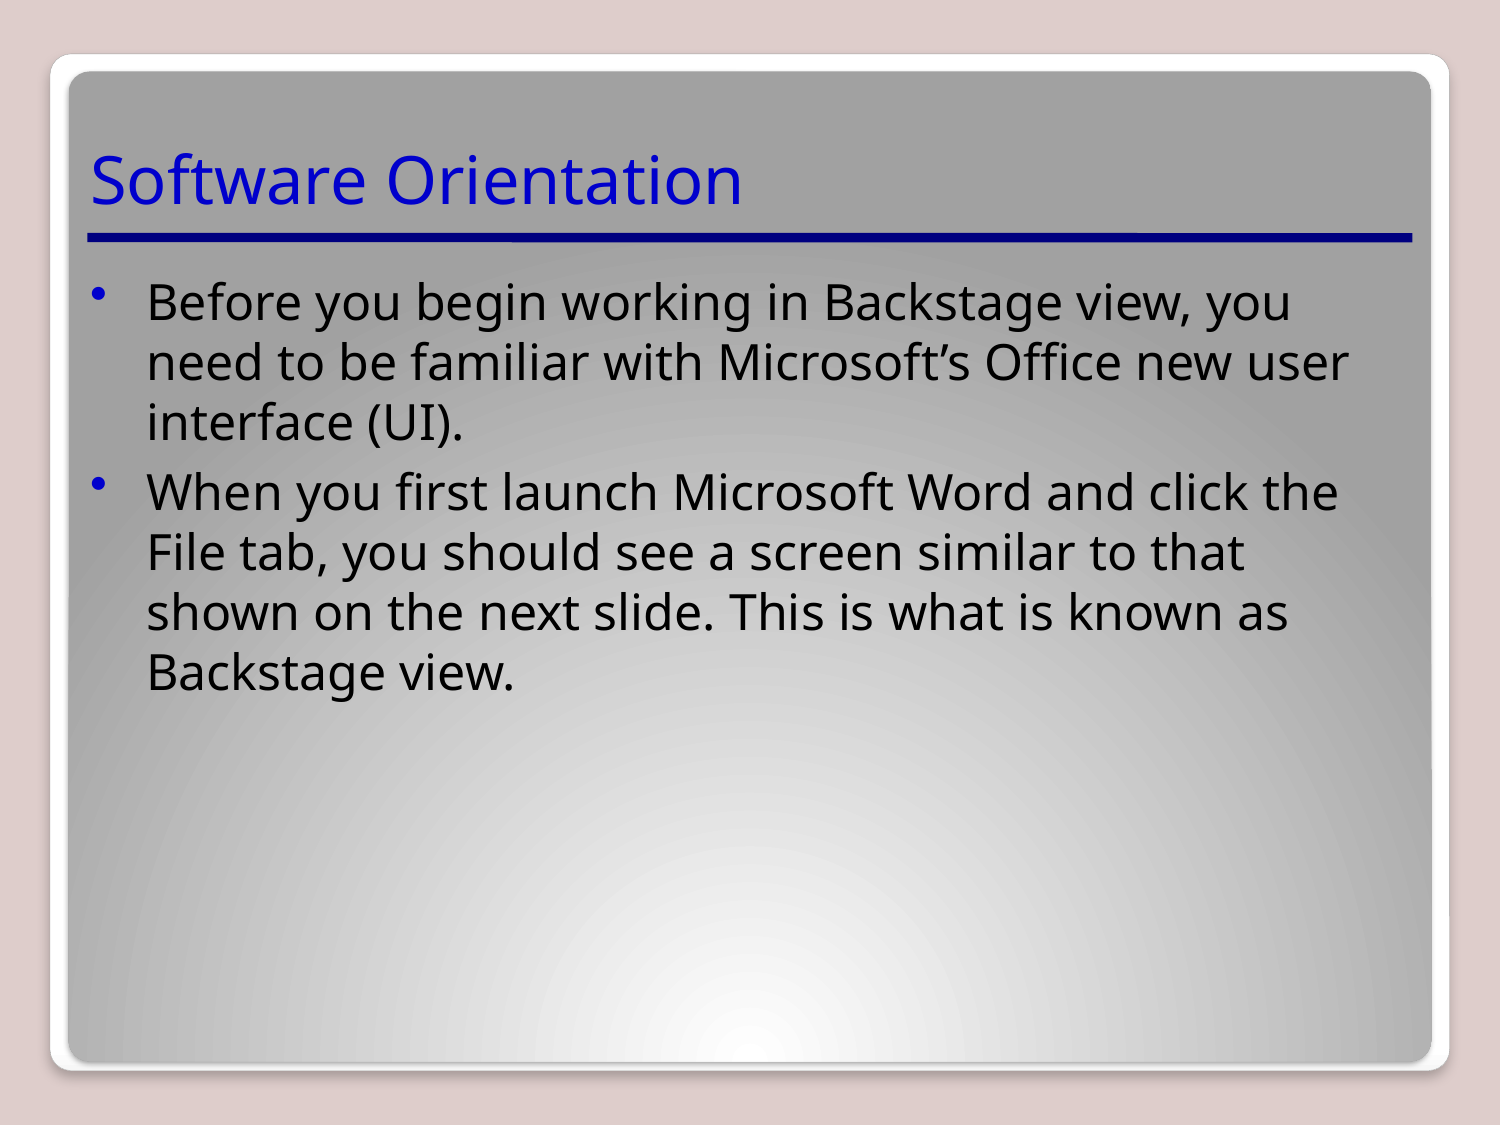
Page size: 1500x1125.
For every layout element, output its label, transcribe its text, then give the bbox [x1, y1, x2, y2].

list Before you begin working in Backstage view, you need to be familiar with Microsoft’s Office new user interface (UI). When you first launch Microsoft Word and click the File tab, you should see a screen similar to that shown on the next slide. This is what is known as Backstage view. [74, 262, 1426, 1063]
title Software Orientation [74, 74, 1426, 226]
